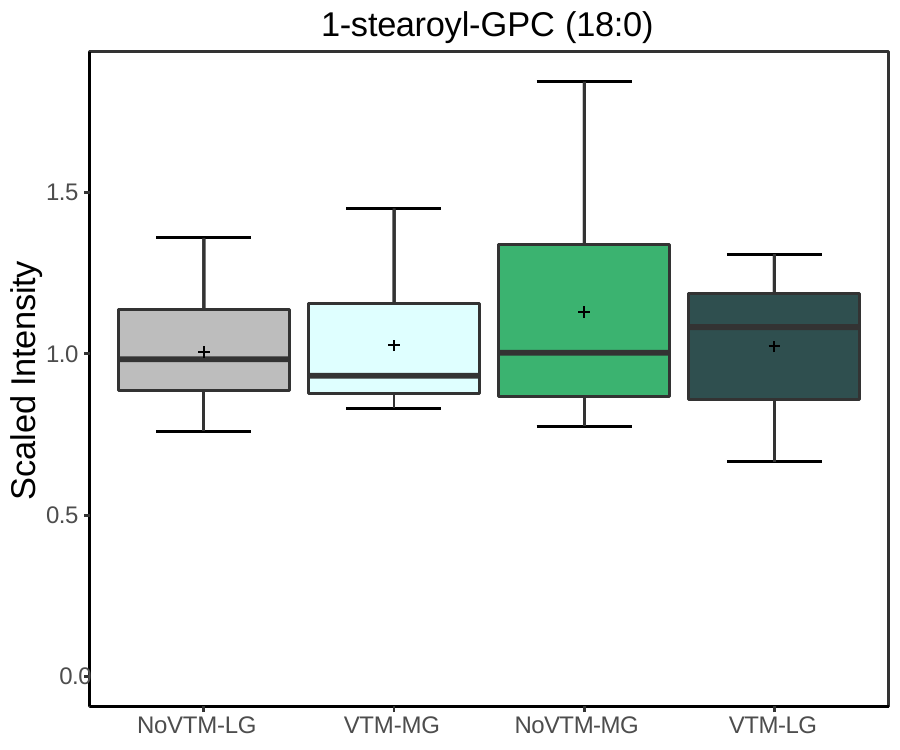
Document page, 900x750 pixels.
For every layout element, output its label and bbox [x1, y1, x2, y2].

text_box [44, 174, 82, 206]
slide_number [134, 713, 309, 750]
text_box [83, 50, 891, 738]
text_box [1, 256, 82, 529]
footer [57, 661, 95, 750]
text_box [318, 0, 660, 44]
